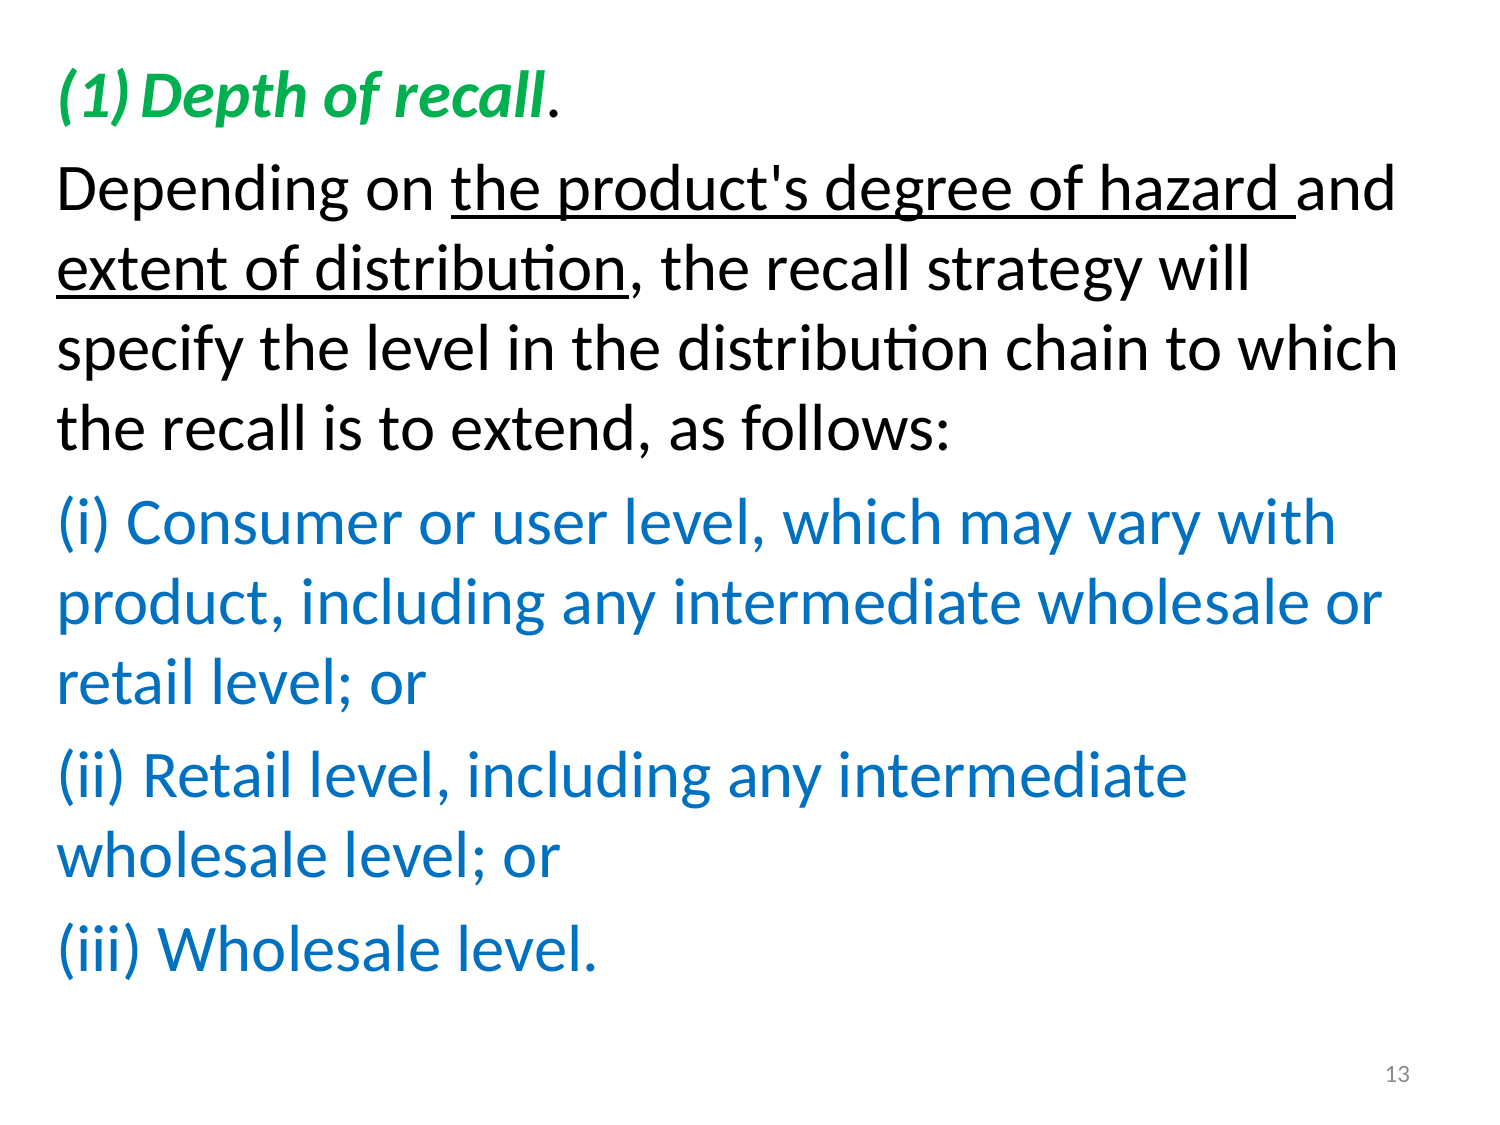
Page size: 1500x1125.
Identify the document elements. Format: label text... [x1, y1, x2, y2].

slide_number 13 [1074, 1042, 1425, 1103]
list Depth of recall. Depending on the product's degree of hazard and extent of distribution, the recall strategy will specify the level in the distribution chain to which the recall is to extend, as follows: (i) Consumer or user level, which may vary with product, including any intermediate wholesale or retail level; or (ii) Retail level, including any intermediate wholesale level; or (iii) Wholesale level. [41, 42, 1471, 1071]
